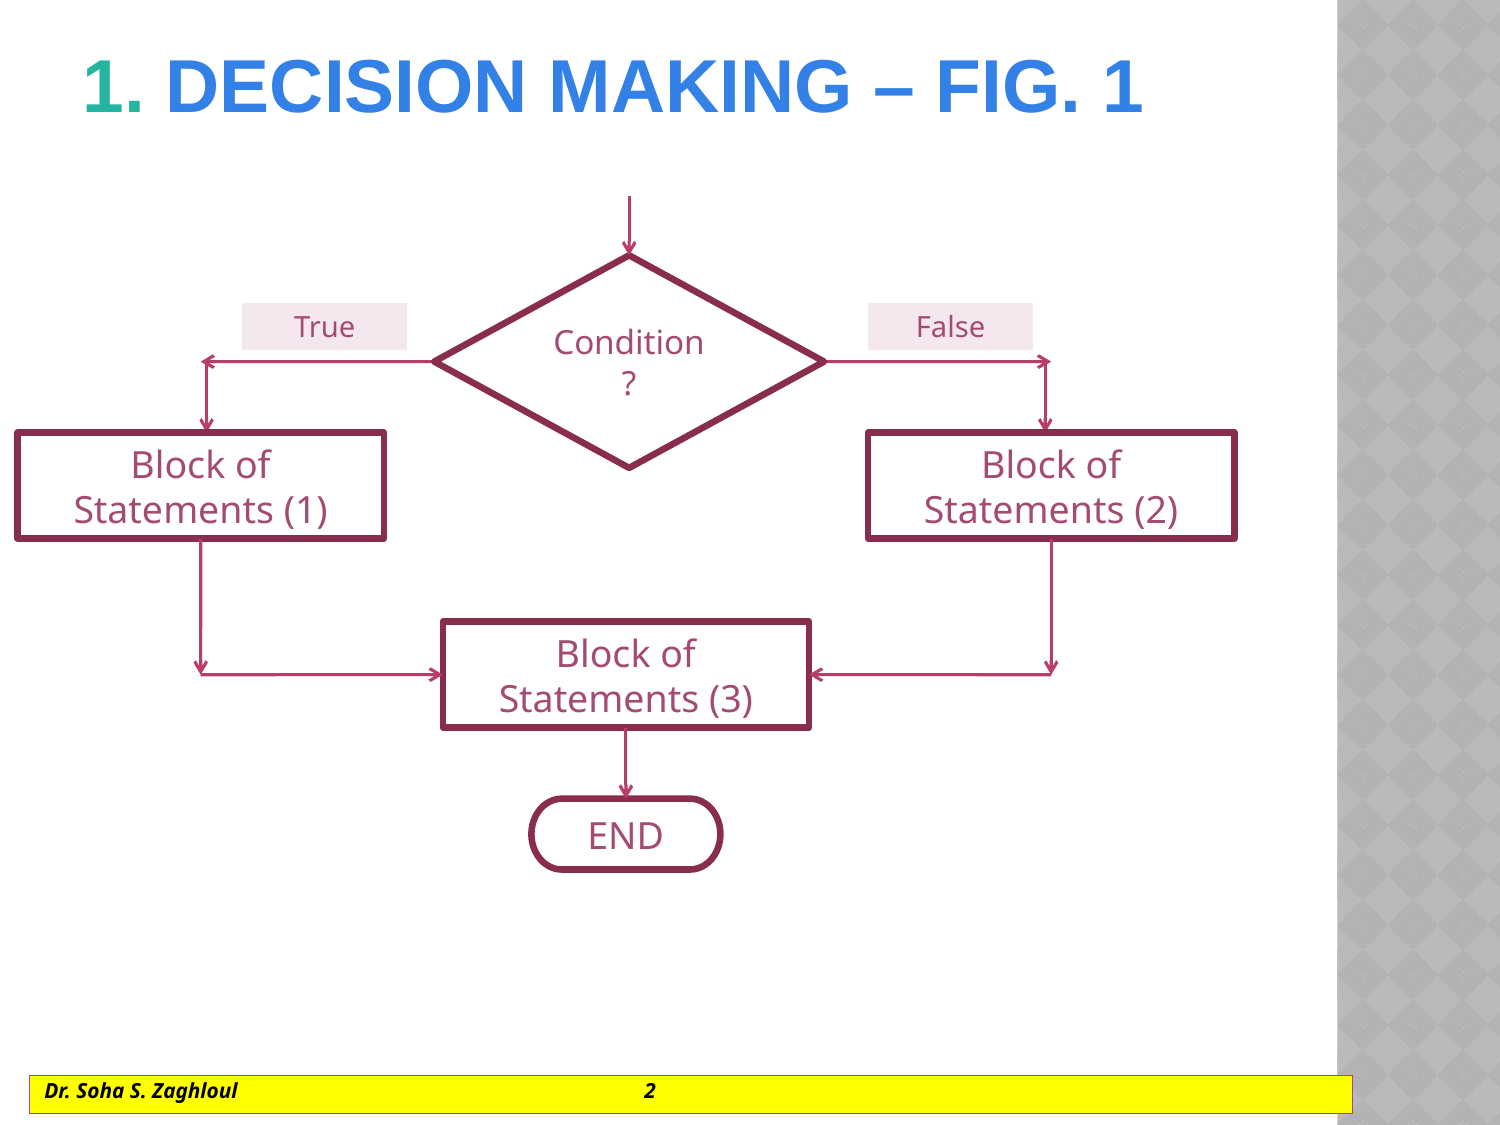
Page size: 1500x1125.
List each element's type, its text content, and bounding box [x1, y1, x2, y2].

text_box Dr. Soha S. Zaghloul 2 [29, 1075, 1353, 1114]
title 1. Decision making – fig. 1 [75, 30, 1341, 128]
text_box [17, 195, 1235, 870]
